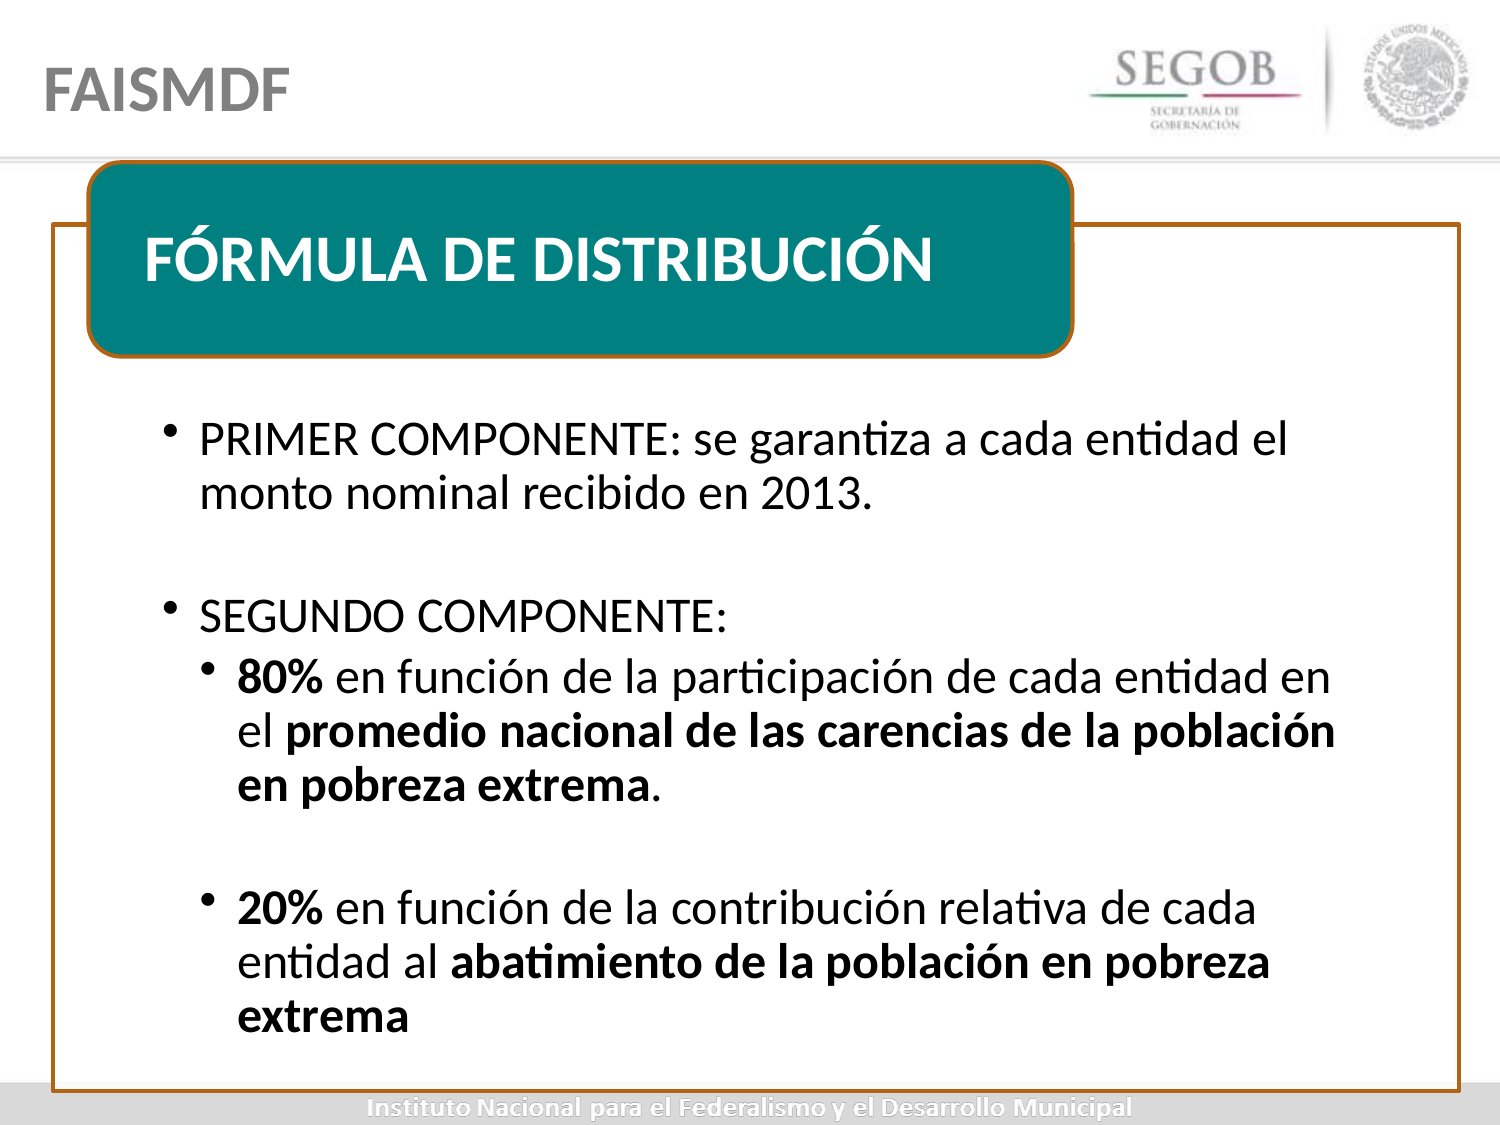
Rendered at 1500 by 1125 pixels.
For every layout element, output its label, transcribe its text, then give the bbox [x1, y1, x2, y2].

picture [0, 0, 1500, 1125]
text_box FAISMDF [28, 52, 1046, 132]
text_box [52, 160, 1459, 1095]
